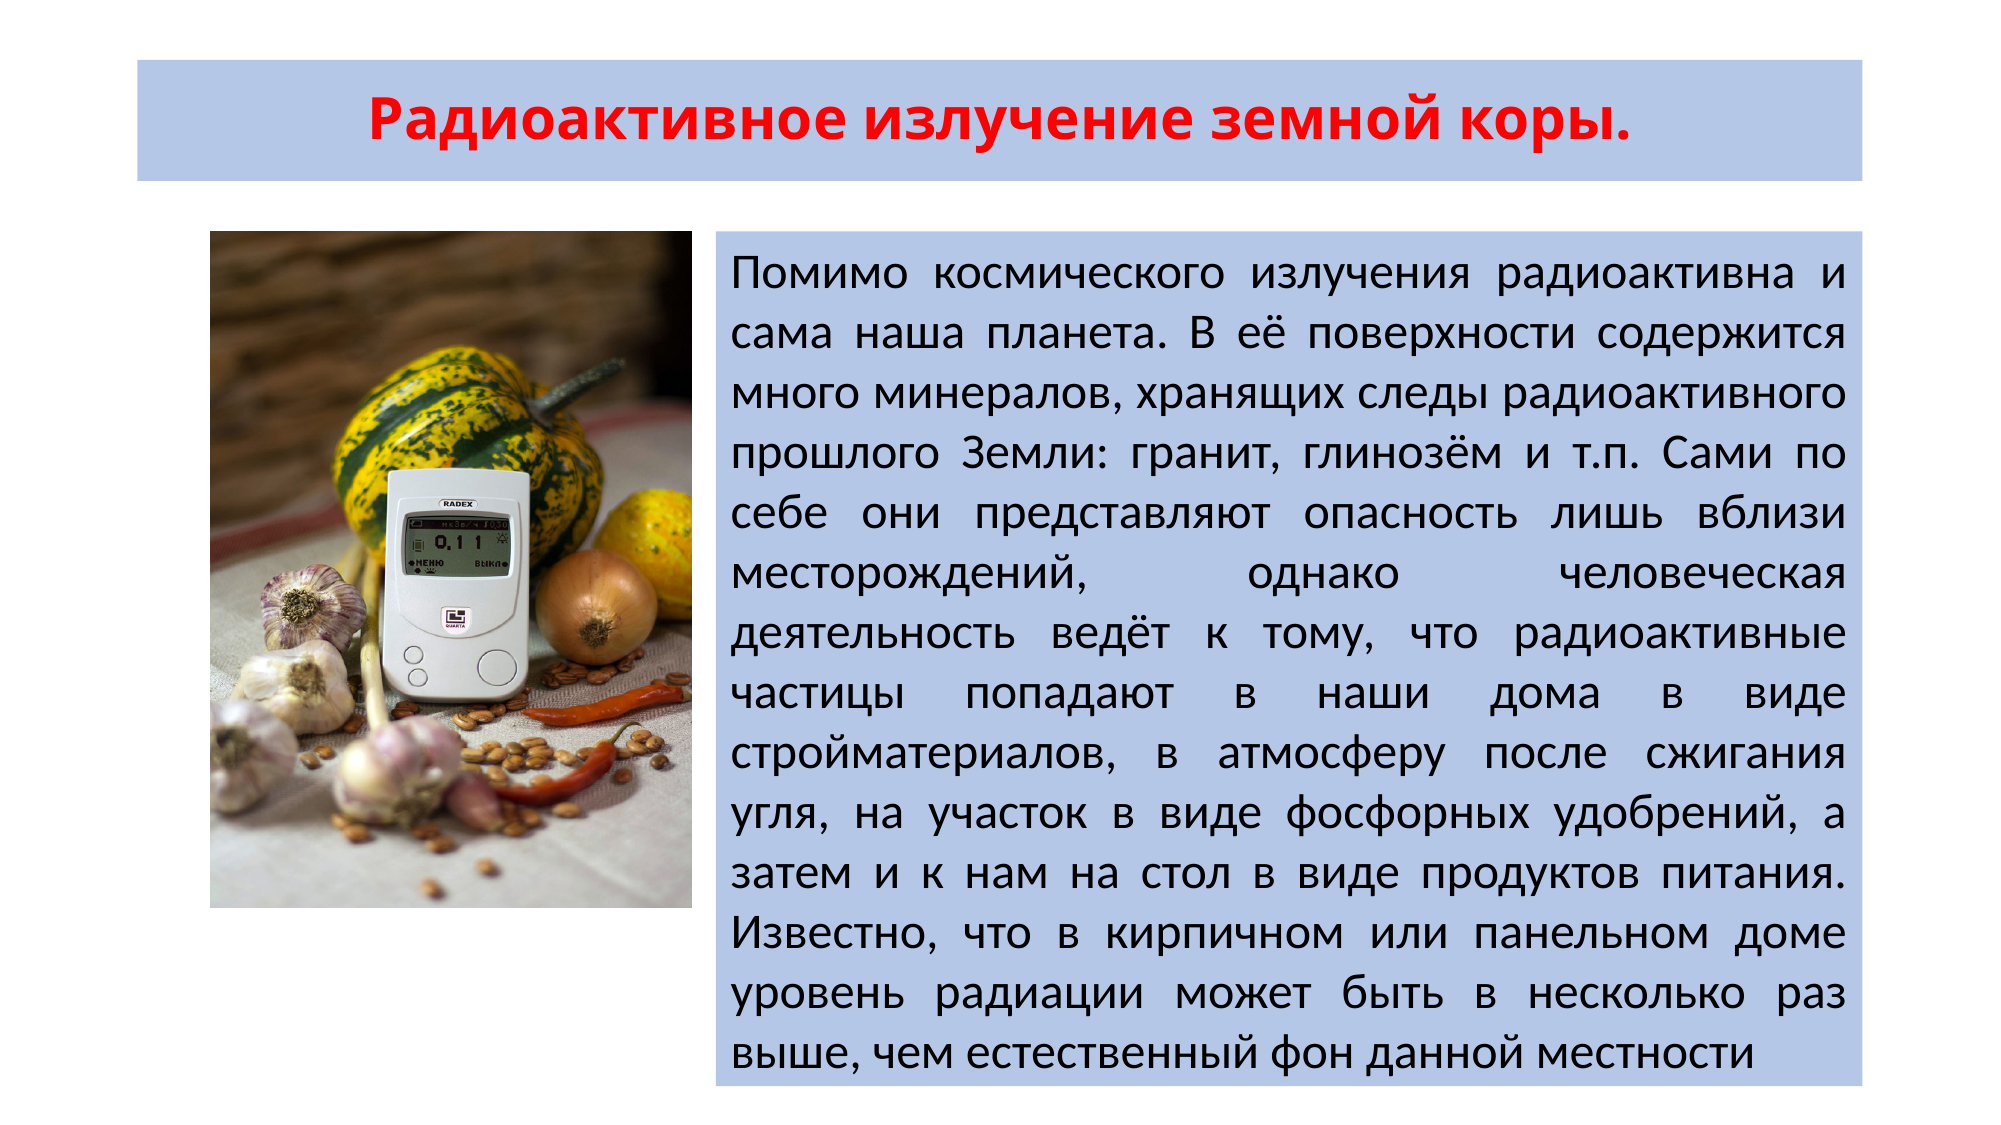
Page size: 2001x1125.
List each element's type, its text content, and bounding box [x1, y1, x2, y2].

title Радиоактивное излучение земной коры. [137, 59, 1863, 181]
text_box Помимо космического излучения радиоактивна и сама наша планета. В её поверхности содержится много минералов, хранящих следы радиоактивного прошлого Земли: гранит, глинозём и т.п. Сами по себе они представляют опасность лишь вблизи месторождений, однако человеческая деятельность ведёт к тому, что радиоактивные частицы попадают в наши дома в виде стройматериалов, в атмосферу после сжигания угля, на участок в виде фосфорных удобрений, а затем и к нам на стол в виде продуктов питания. Известно, что в кирпичном или панельном доме уровень радиации может быть в несколько раз выше, чем естественный фон данной местности [715, 231, 1863, 1087]
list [210, 231, 692, 908]
